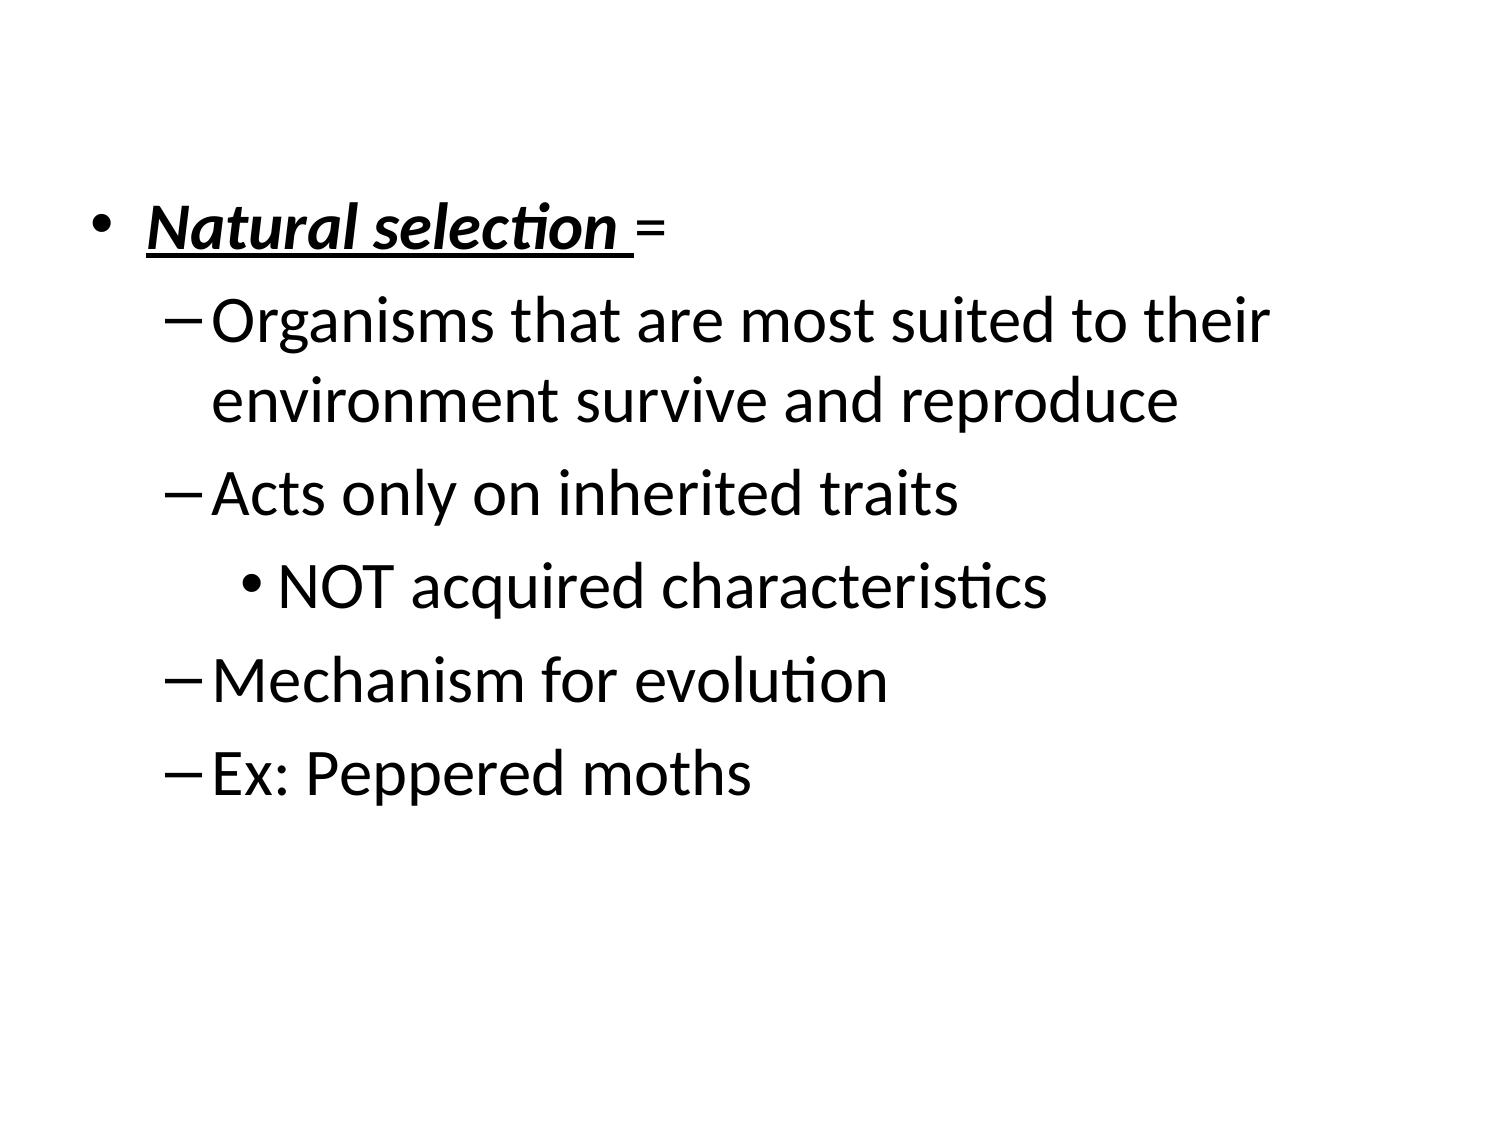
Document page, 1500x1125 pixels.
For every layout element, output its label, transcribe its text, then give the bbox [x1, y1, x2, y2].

list Natural selection = Organisms that are most suited to their environment survive and reproduce Acts only on inherited traits NOT acquired characteristics Mechanism for evolution Ex: Peppered moths [75, 174, 1425, 1005]
